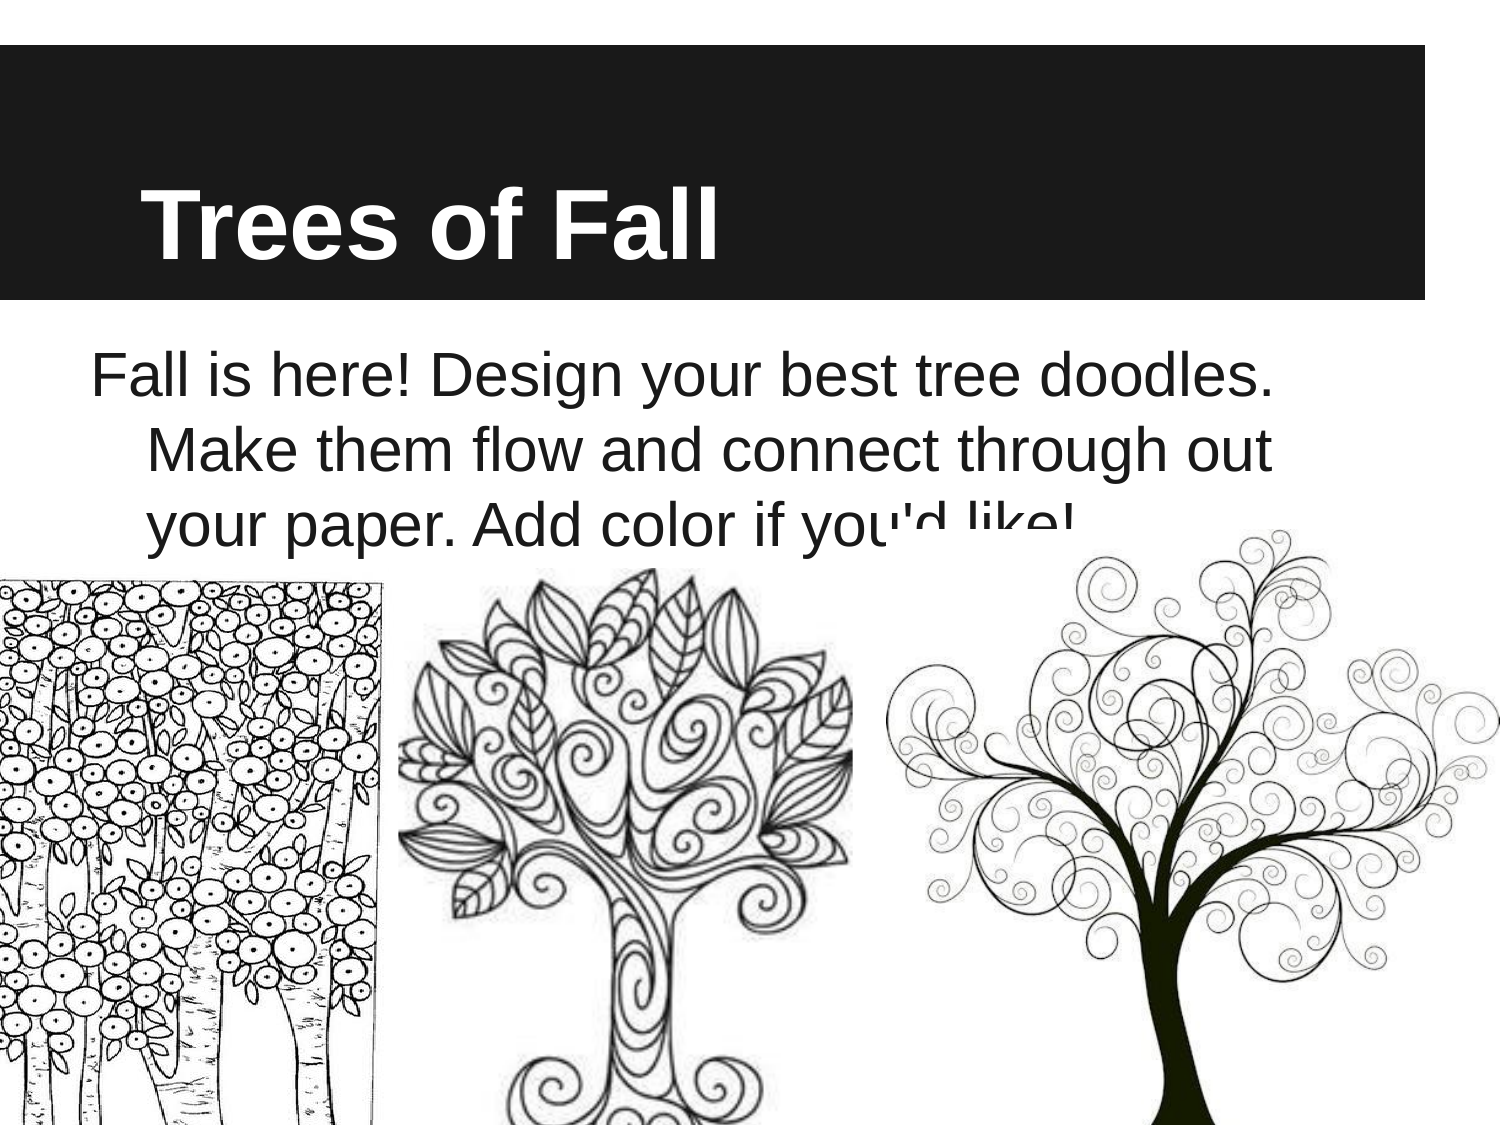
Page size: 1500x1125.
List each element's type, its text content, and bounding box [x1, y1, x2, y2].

title Trees of Fall [75, 76, 1425, 295]
list Fall is here! Design your best tree doodles. Make them flow and connect through out your paper. Add color if you'd like! [75, 319, 1425, 988]
text_box [0, 572, 399, 1125]
text_box [886, 529, 1500, 1125]
text_box [387, 568, 853, 1125]
